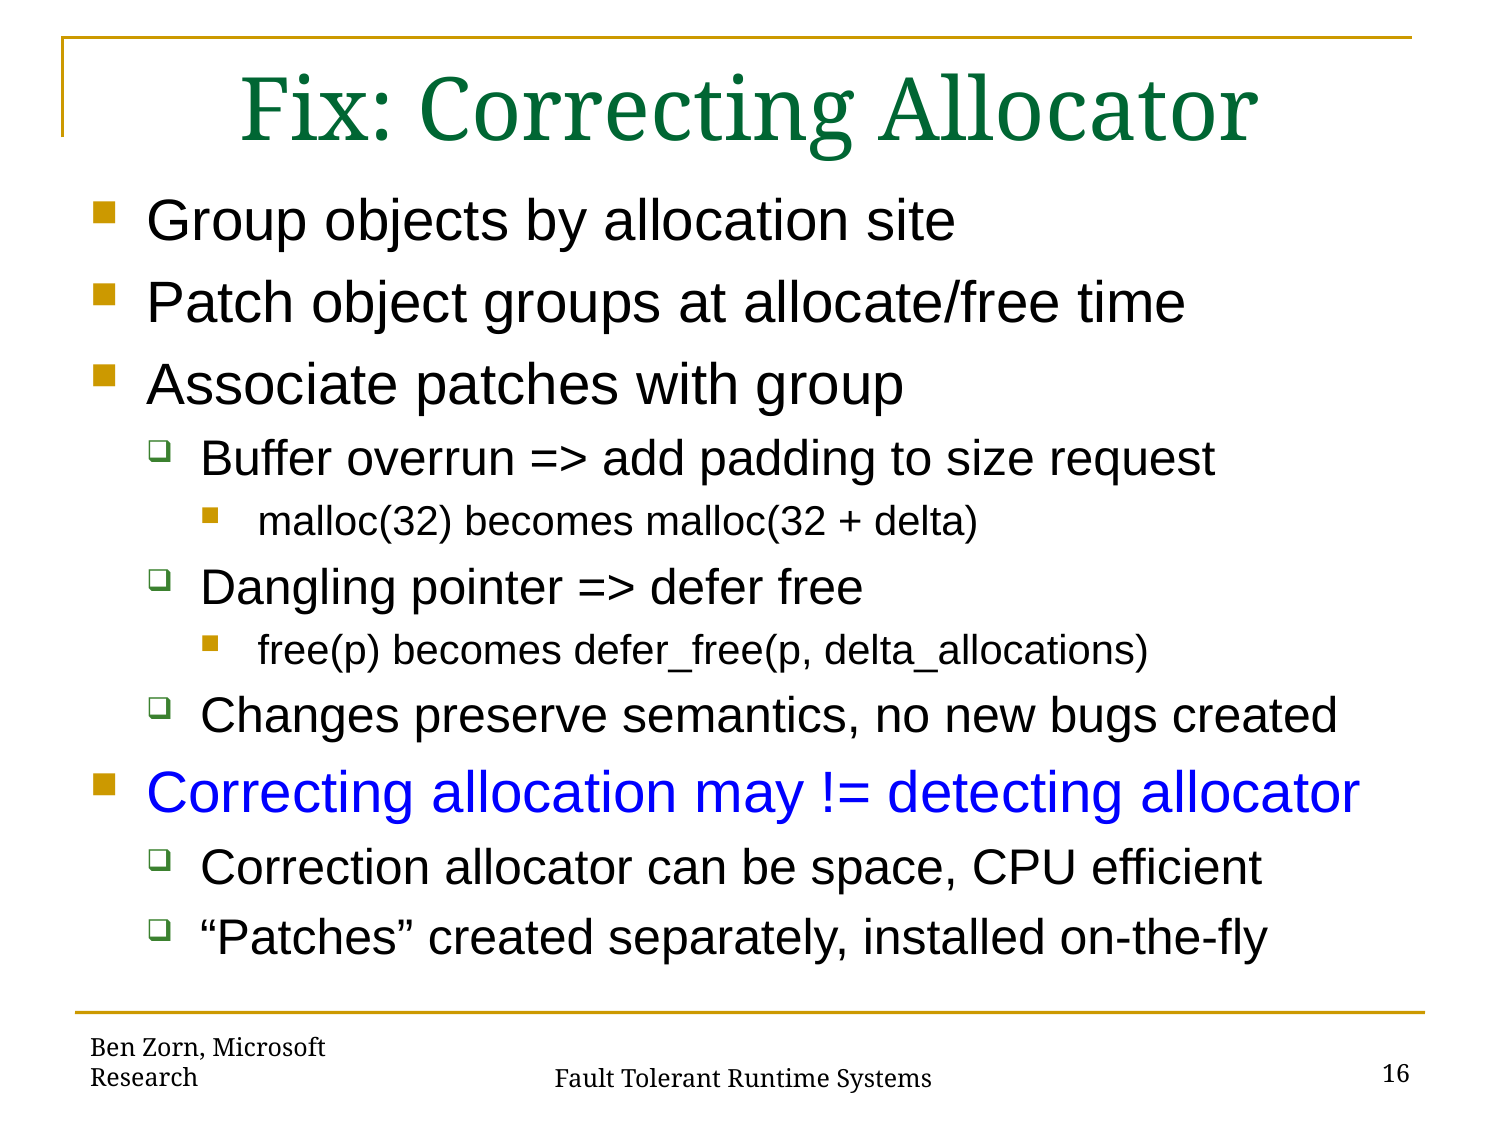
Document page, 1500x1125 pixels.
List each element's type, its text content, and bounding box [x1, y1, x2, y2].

slide_number Ben Zorn, Microsoft Research [74, 1023, 426, 1100]
slide_number 16 [1074, 1023, 1426, 1100]
list Group objects by allocation site Patch object groups at allocate/free time Associate patches with group Buffer overrun => add padding to size request malloc(32) becomes malloc(32 + delta) Dangling pointer => defer free free(p) becomes defer_free(p, delta_allocations) Changes preserve semantics, no new bugs created Correcting allocation may != detecting allocator Correction allocator can be space, CPU efficient “Patches” created separately, installed on-the-fly [74, 174, 1426, 969]
footer Fault Tolerant Runtime Systems [449, 1024, 1038, 1101]
title Fix: Correcting Allocator [74, 45, 1426, 174]
